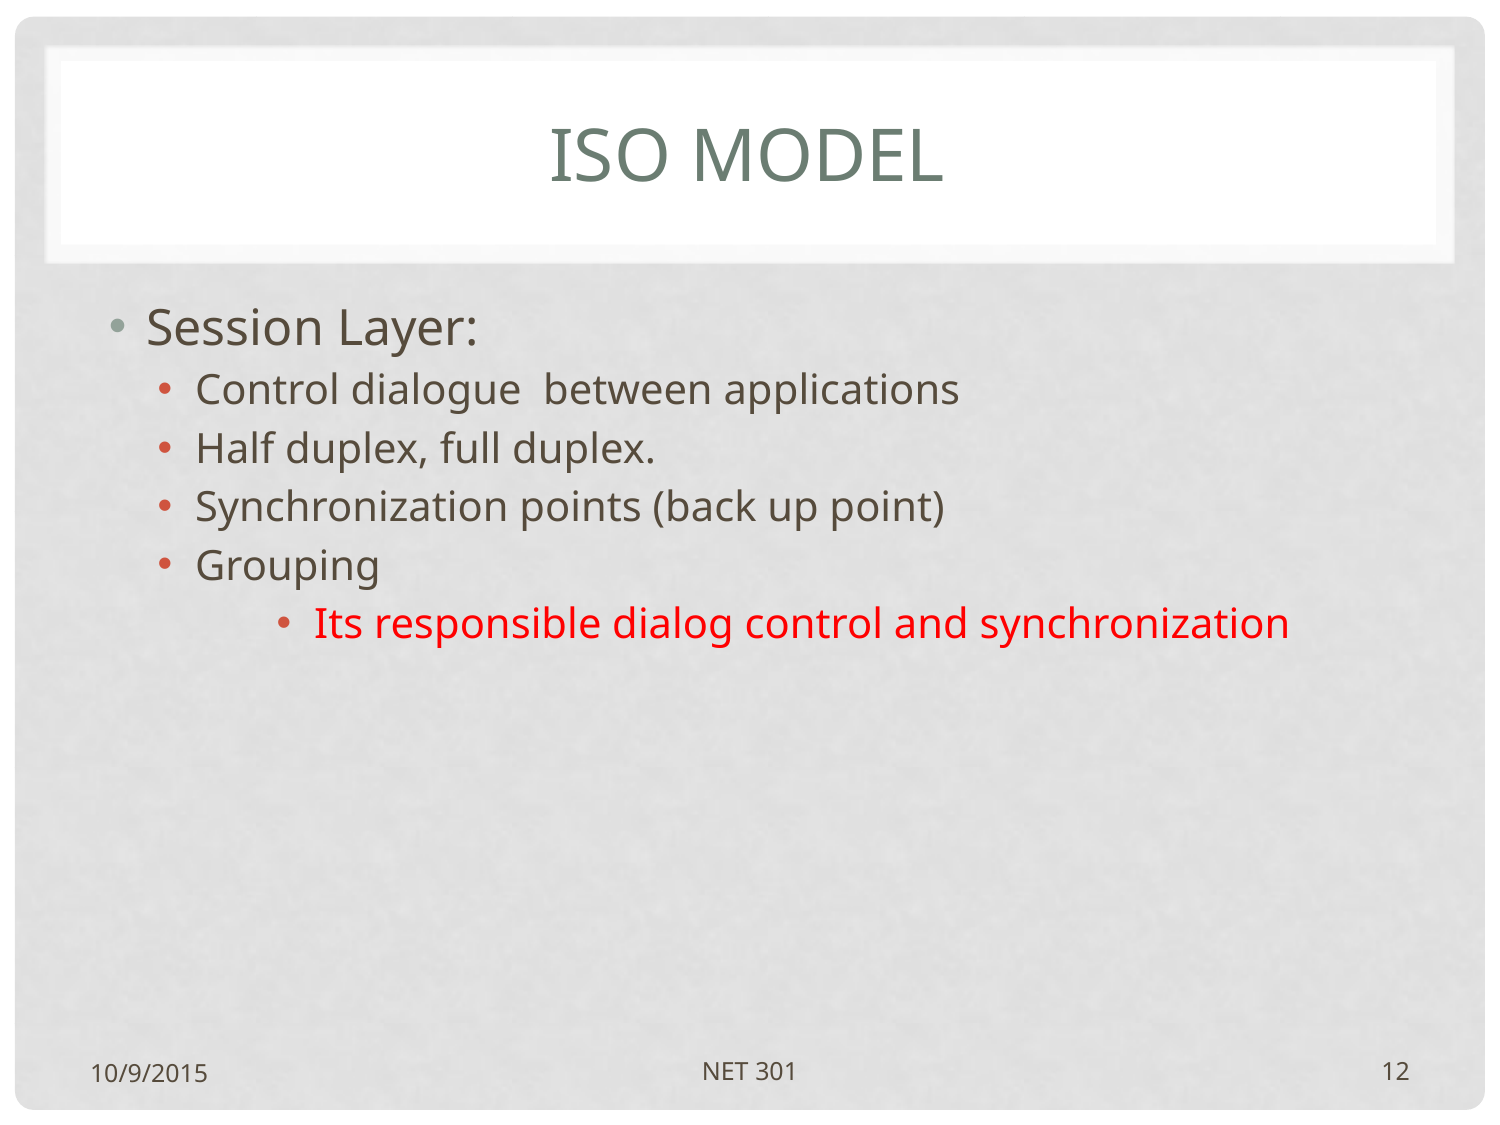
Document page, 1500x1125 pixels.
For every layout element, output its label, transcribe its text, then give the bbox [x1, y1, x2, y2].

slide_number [75, 1042, 425, 1103]
title ISO Model [69, 66, 1425, 238]
list Session Layer: Control dialogue between applications Half duplex, full duplex. Synchronization points (back up point) Grouping Its responsible dialog control and synchronization [75, 287, 1425, 1005]
slide_number 12 [1074, 1042, 1425, 1103]
footer NET 301 [512, 1042, 988, 1103]
